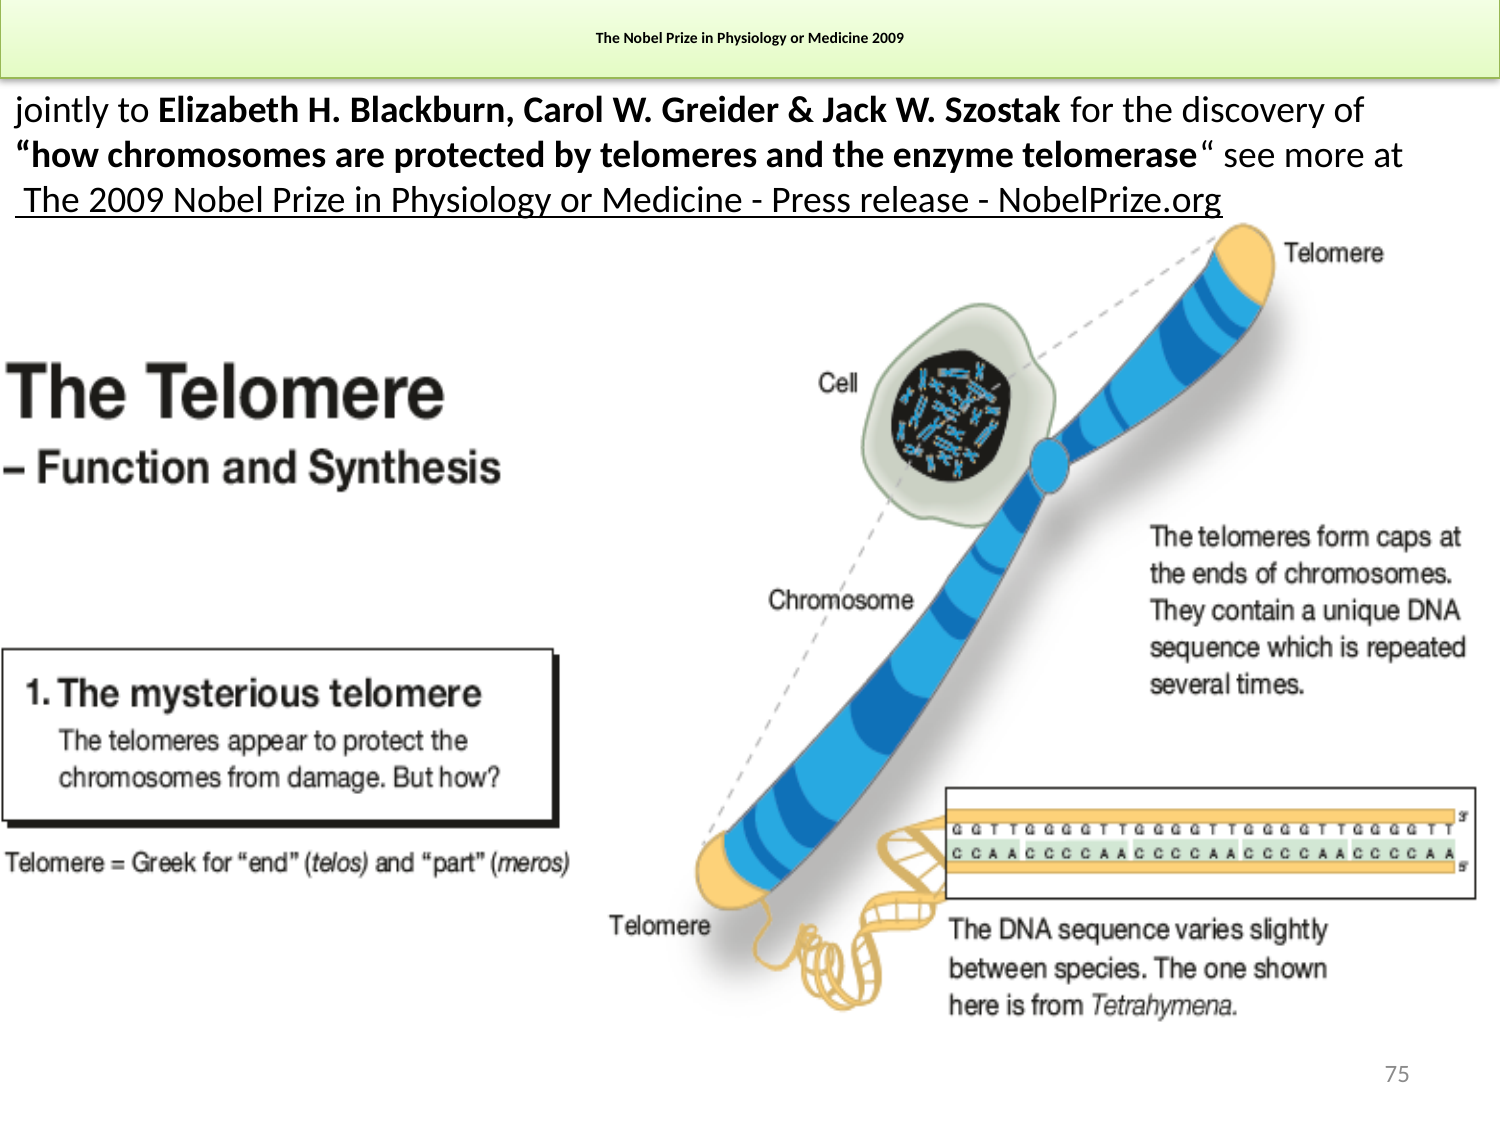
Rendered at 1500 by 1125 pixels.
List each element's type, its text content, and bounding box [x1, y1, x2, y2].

slide_number 75 [1074, 1042, 1425, 1103]
title The Nobel Prize in Physiology or Medicine 2009 [0, 0, 1500, 78]
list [0, 219, 1494, 1024]
text_box jointly to Elizabeth H. Blackburn, Carol W. Greider & Jack W. Szostak for the discovery of “how chromosomes are protected by telomeres and the enzyme telomerase“ see more at The 2009 Nobel Prize in Physiology or Medicine - Press release - NobelPrize.org [0, 78, 1500, 273]
